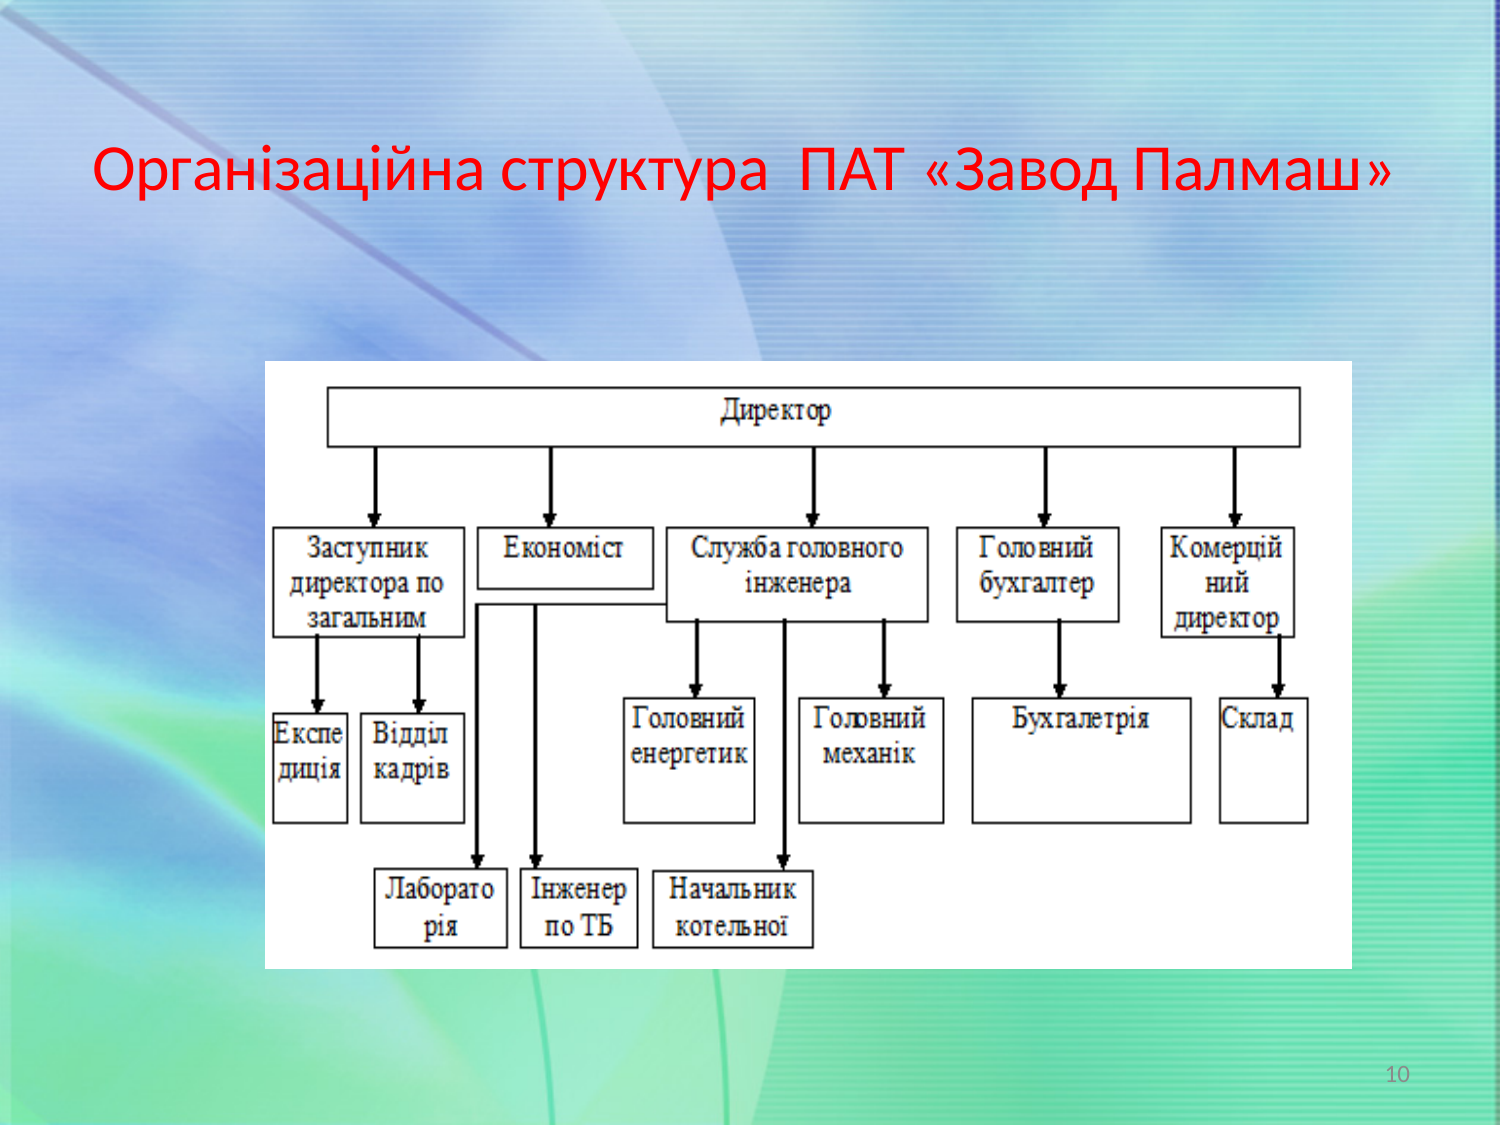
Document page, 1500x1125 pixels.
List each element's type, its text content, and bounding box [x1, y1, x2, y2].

title Організаційна структура ПАТ «Завод Палмаш» [76, 113, 1427, 302]
slide_number 10 [1074, 1042, 1425, 1103]
picture [0, 0, 1500, 1125]
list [265, 361, 1352, 970]
